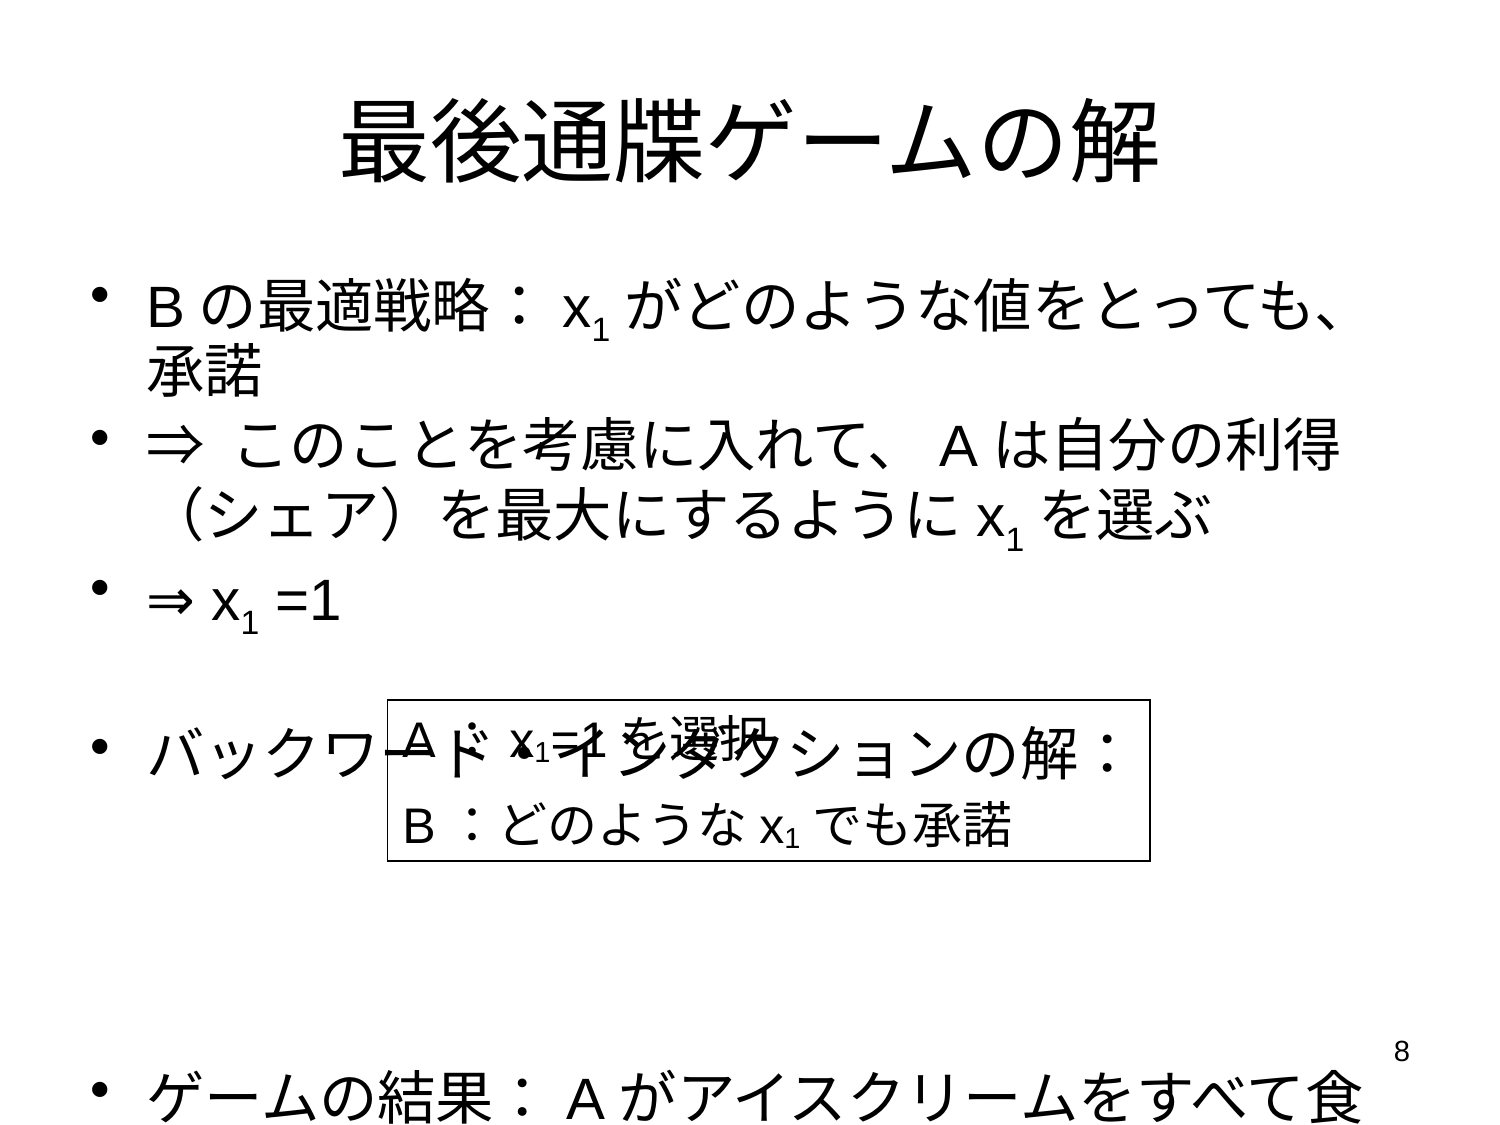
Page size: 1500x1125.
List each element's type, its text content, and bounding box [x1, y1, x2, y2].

slide_number 8 [1074, 1024, 1426, 1103]
text_box A：x1=1を選択 B：どのようなx1でも承諾 [387, 699, 1150, 862]
title 最後通牒ゲームの解 [75, 45, 1425, 233]
list Bの最適戦略：x1がどのような値をとっても、承諾 ⇒ このことを考慮に入れて、Aは自分の利得（シェア）を最大にするようにx1を選ぶ ⇒ x1 =1 バックワード・インダクションの解： ゲームの結果：Aがアイスクリームをすべて食べる 最初に提案するプレイヤーが収益のすべてを受け取る [75, 262, 1425, 1050]
